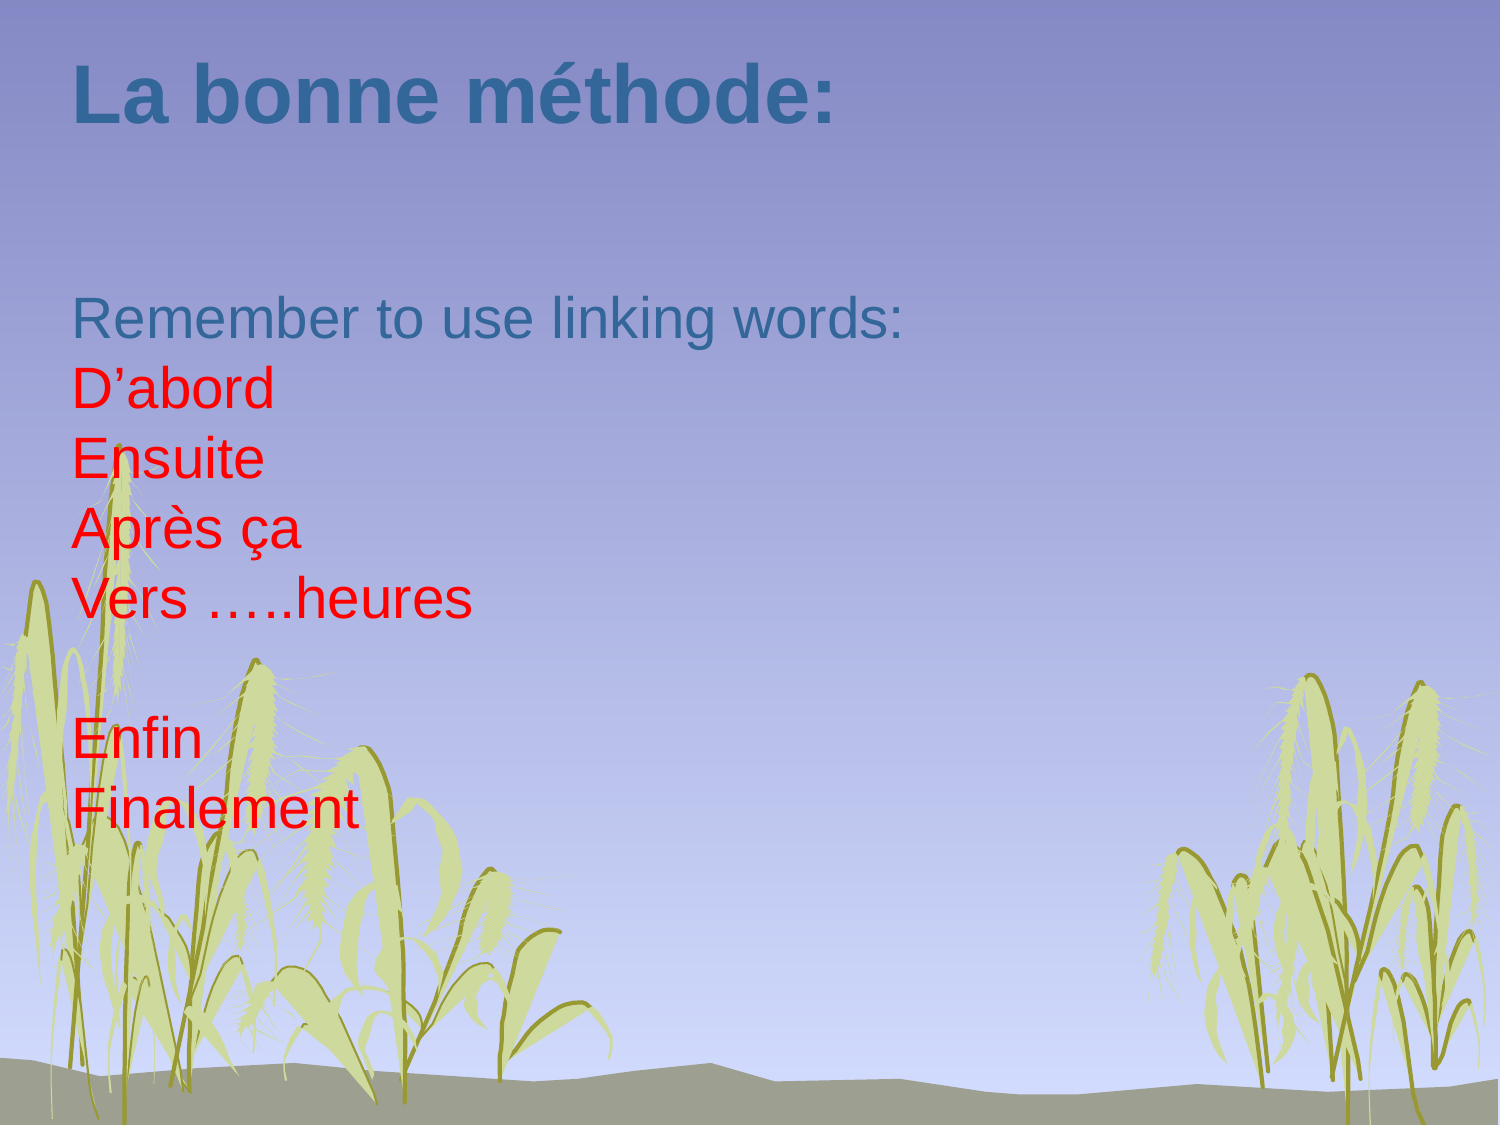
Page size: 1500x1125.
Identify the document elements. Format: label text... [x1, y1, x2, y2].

text_box La bonne méthode: Remember to use linking words: D’abord Ensuite Après ça Vers …..heures Enfin Finalement [56, 33, 1441, 848]
